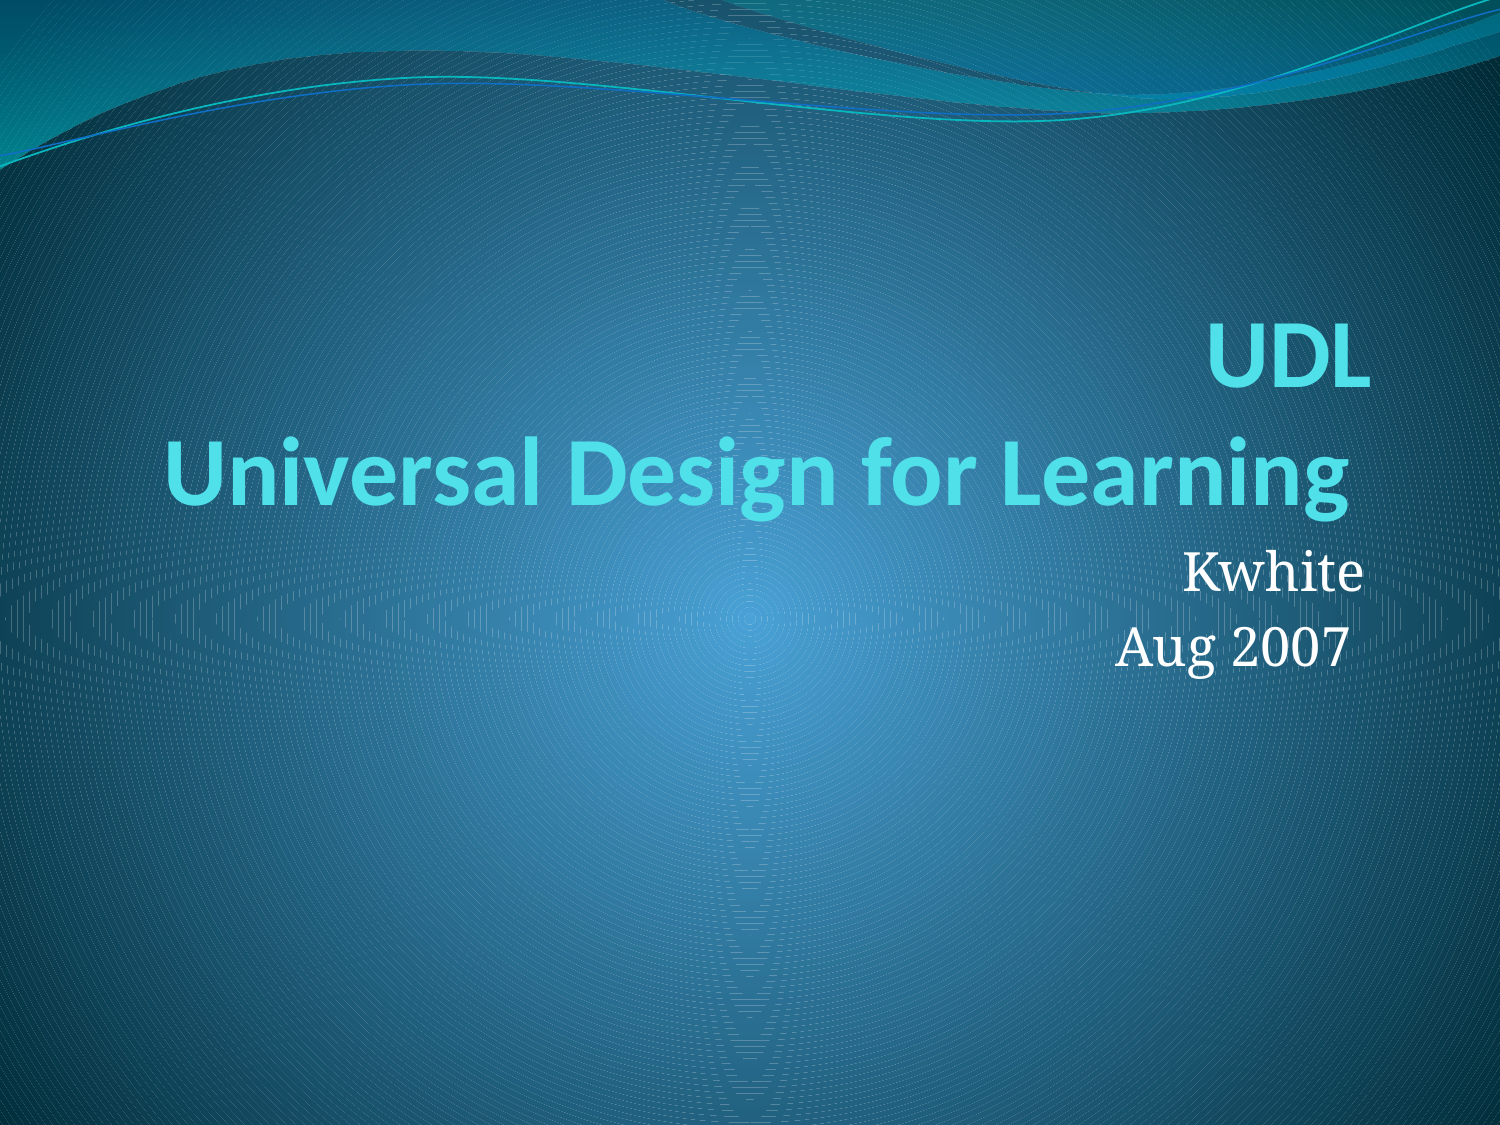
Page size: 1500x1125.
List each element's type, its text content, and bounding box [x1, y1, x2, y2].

subtitle Kwhite Aug 2007 [87, 529, 1376, 818]
title UDL Universal Design for Learning [87, 224, 1376, 525]
